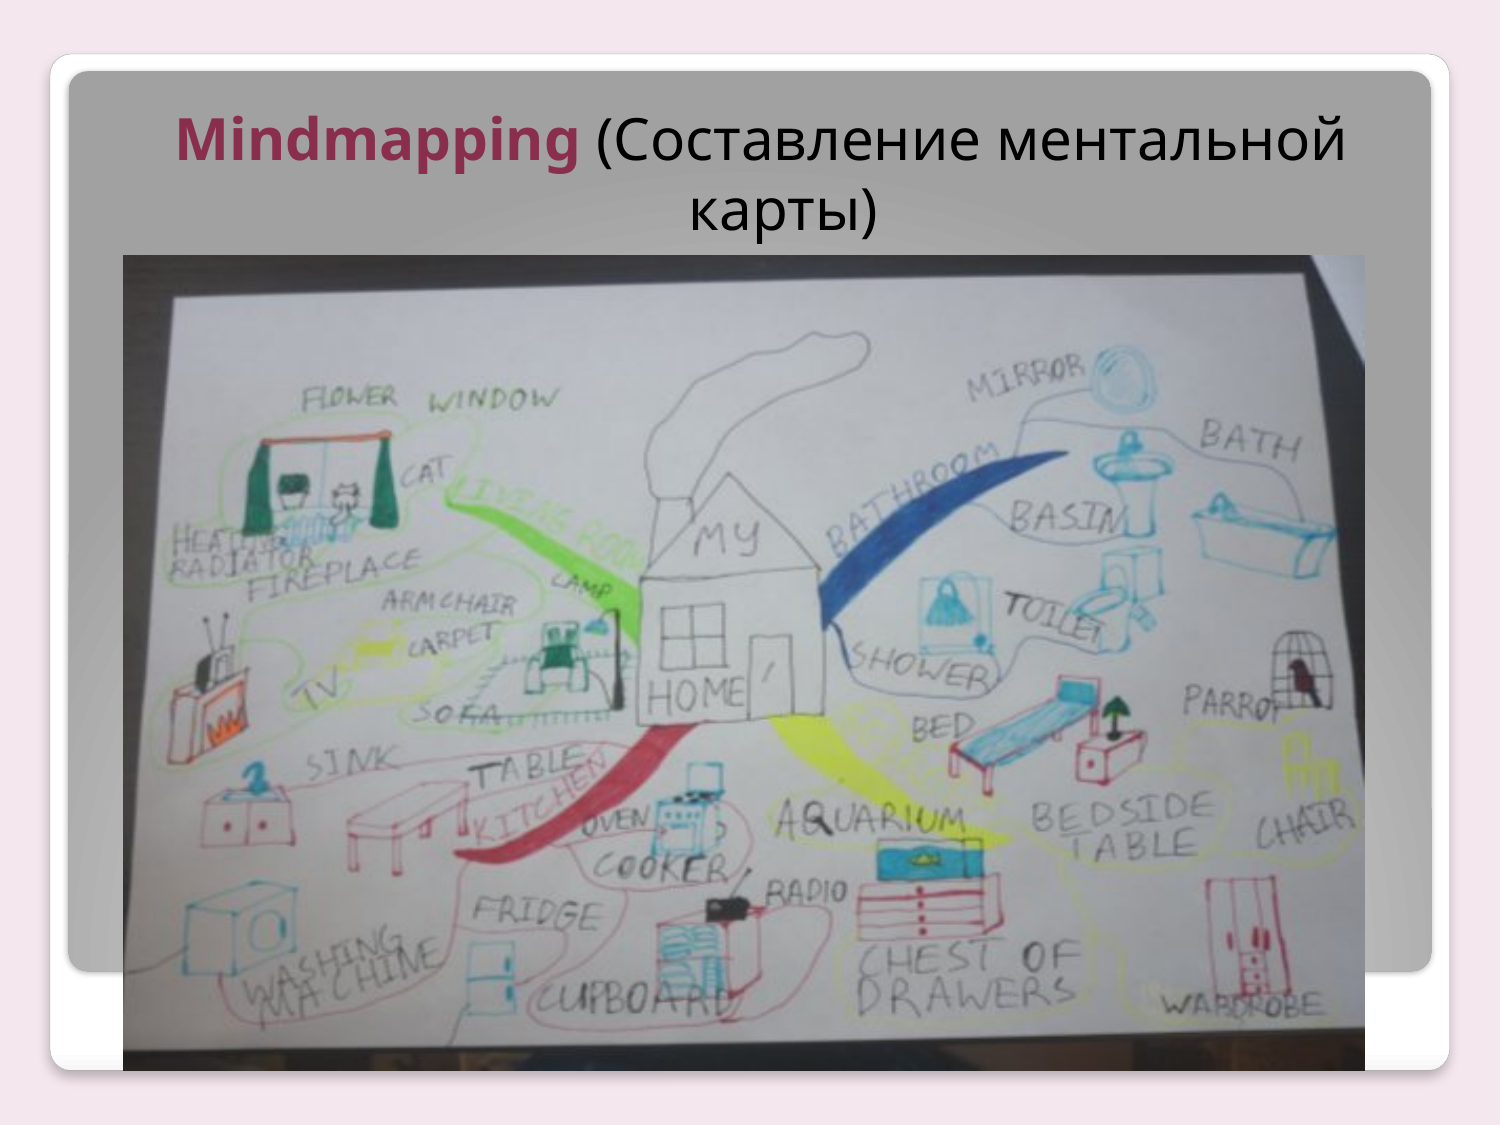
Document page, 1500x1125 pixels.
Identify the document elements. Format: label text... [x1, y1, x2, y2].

list Mindmapping (Составление ментальной карты) [82, 86, 1425, 774]
picture [123, 255, 1365, 1071]
